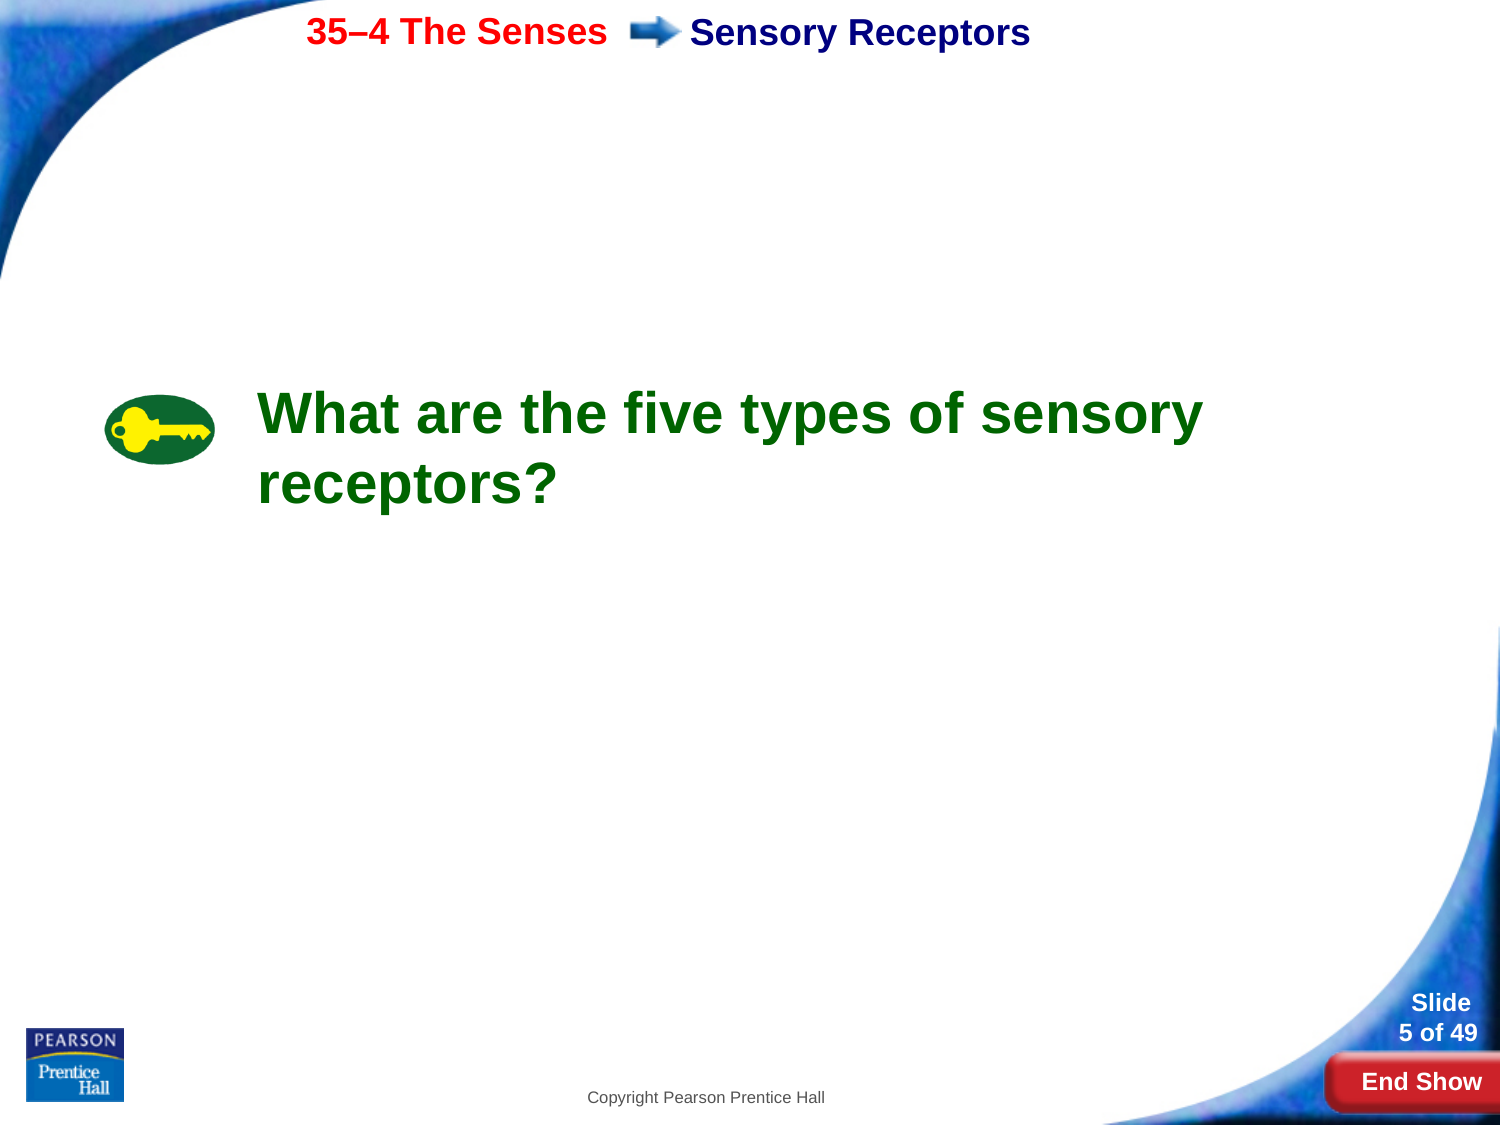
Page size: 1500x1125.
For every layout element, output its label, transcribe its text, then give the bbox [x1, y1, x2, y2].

picture [0, 0, 1500, 1125]
footer Copyright Pearson Prentice Hall [468, 1078, 945, 1105]
title Sensory Receptors [674, 0, 1344, 76]
list What are the five types of sensory receptors? [44, 179, 1500, 938]
